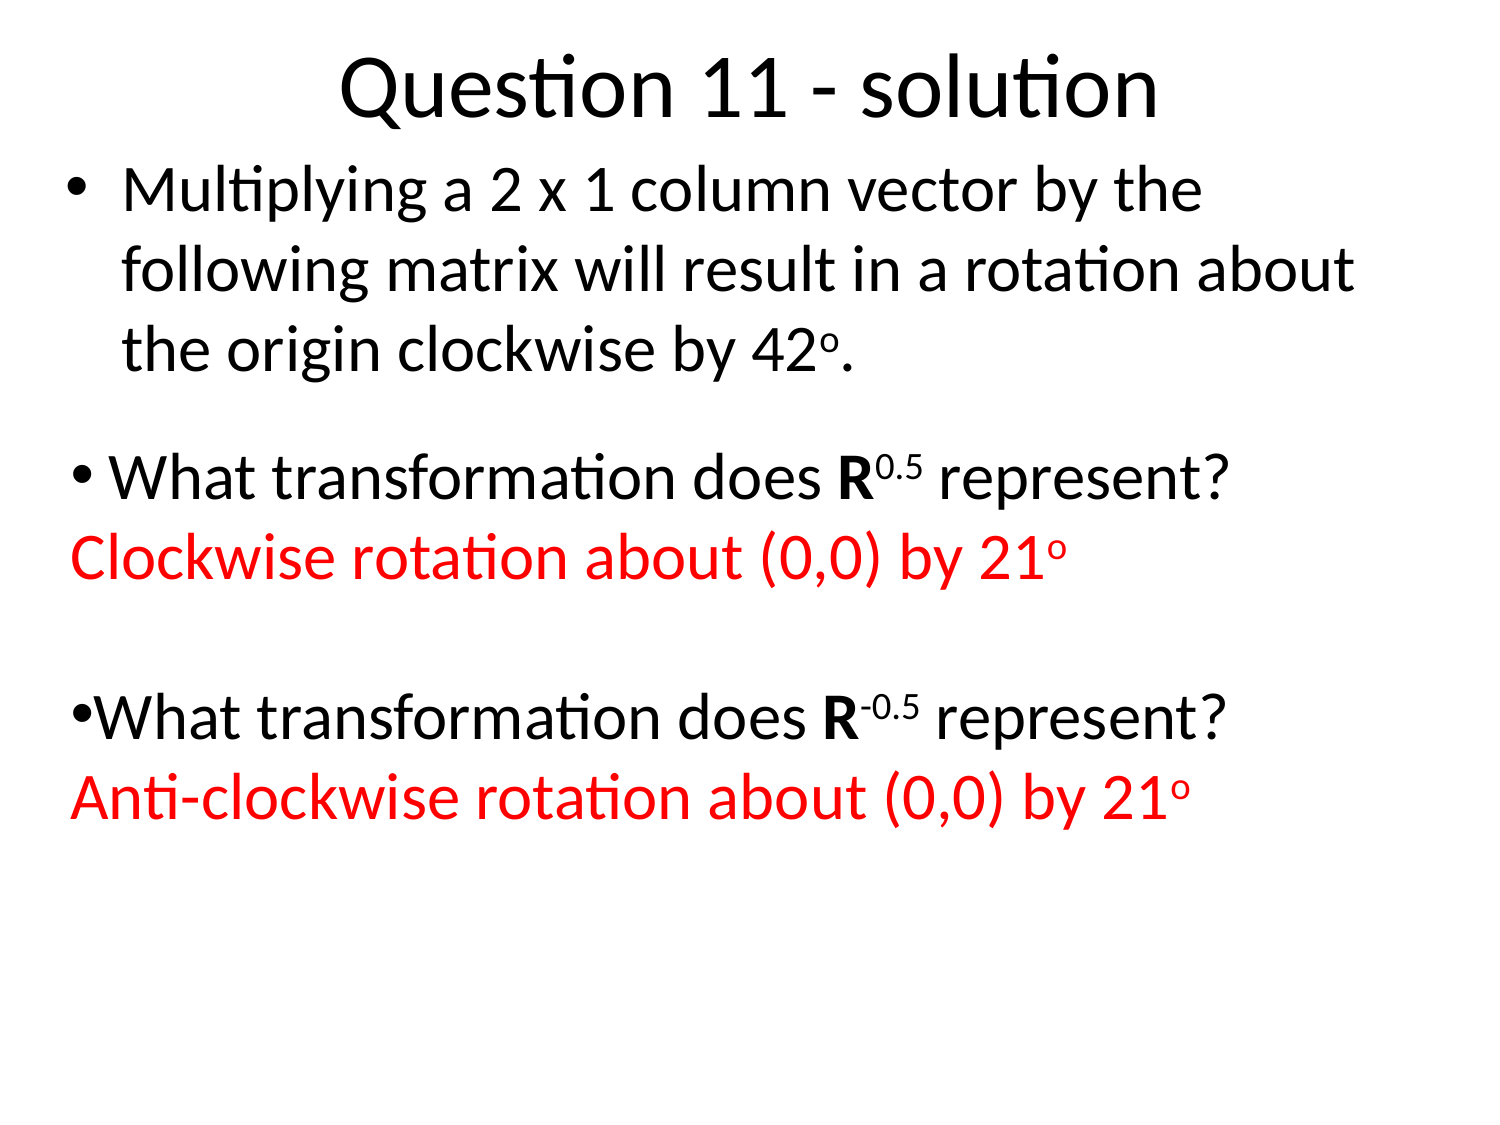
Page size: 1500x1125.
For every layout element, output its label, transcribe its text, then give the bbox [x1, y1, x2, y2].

title Question 11 - solution [75, 0, 1425, 137]
text_box What transformation does R0.5 represent? Clockwise rotation about (0,0) by 21o What transformation does R-0.5 represent? Anti-clockwise rotation about (0,0) by 21o [55, 425, 1333, 920]
list Multiplying a 2 x 1 column vector by the following matrix will result in a rotation about the origin clockwise by 42o. [50, 137, 1438, 1061]
